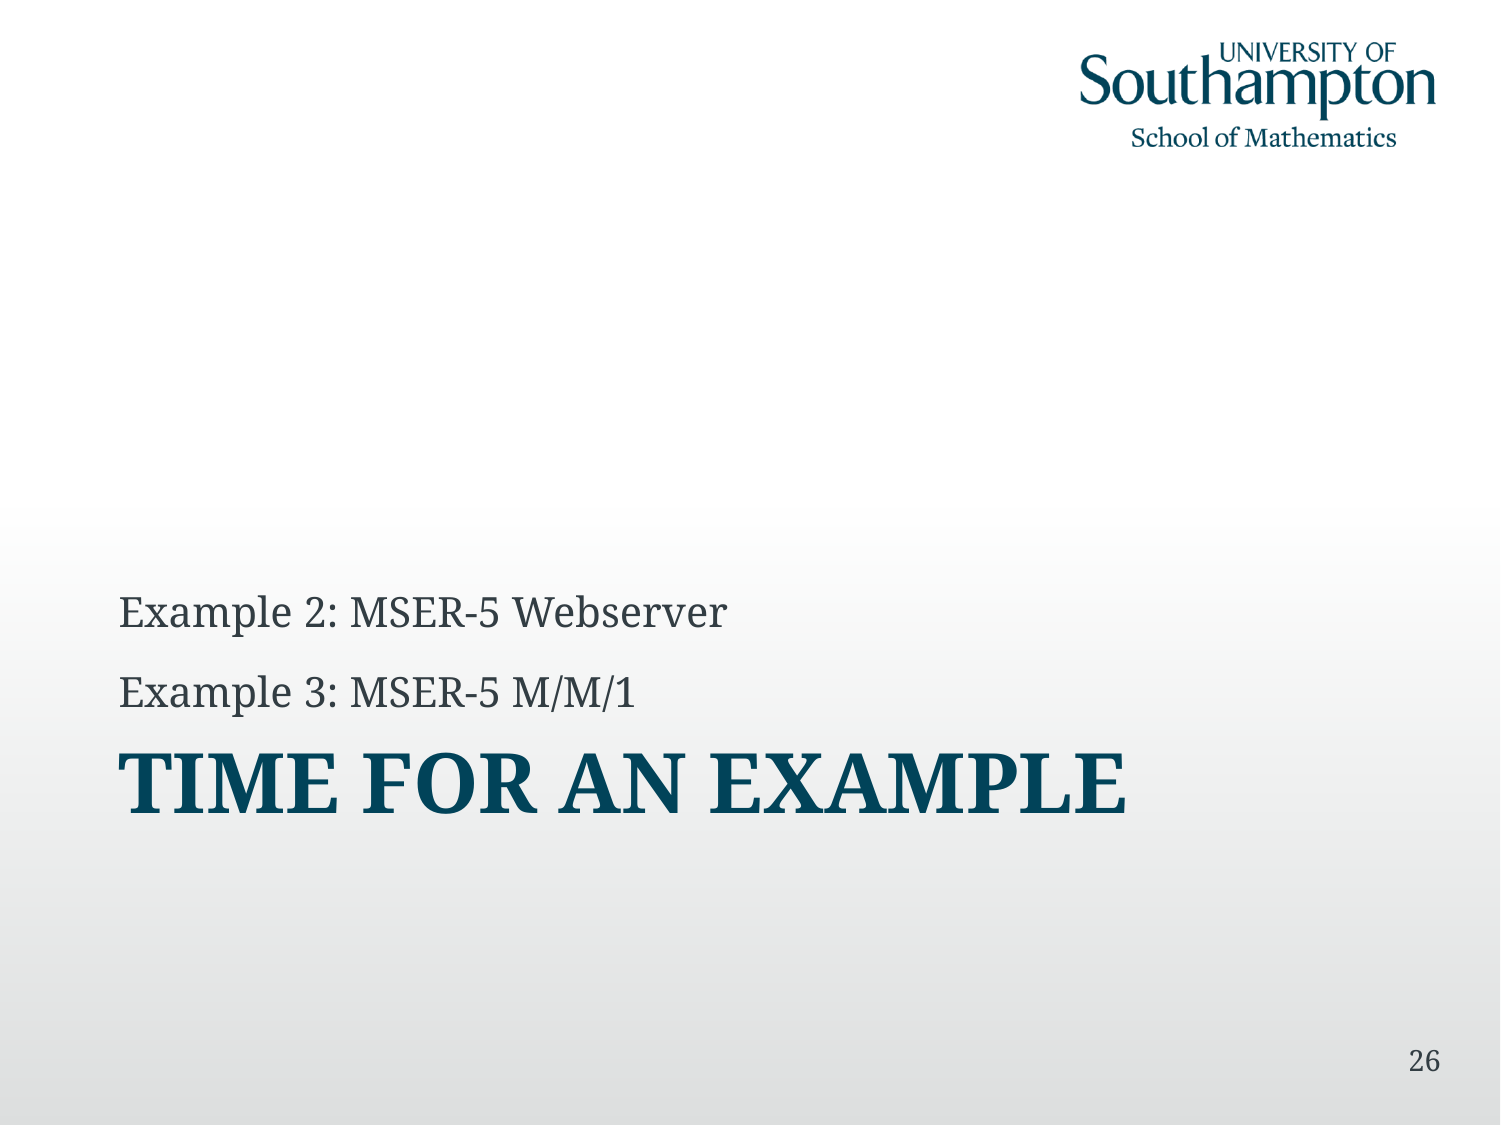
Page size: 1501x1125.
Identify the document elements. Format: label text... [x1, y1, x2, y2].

picture [1296, 42, 1301, 51]
title Time for an example [118, 723, 1394, 947]
picture [1080, 42, 1436, 147]
list Example 2: MSER-5 Webserver Example 3: MSER-5 M/M/1 [118, 476, 1394, 723]
slide_number 26 [1128, 1034, 1441, 1110]
